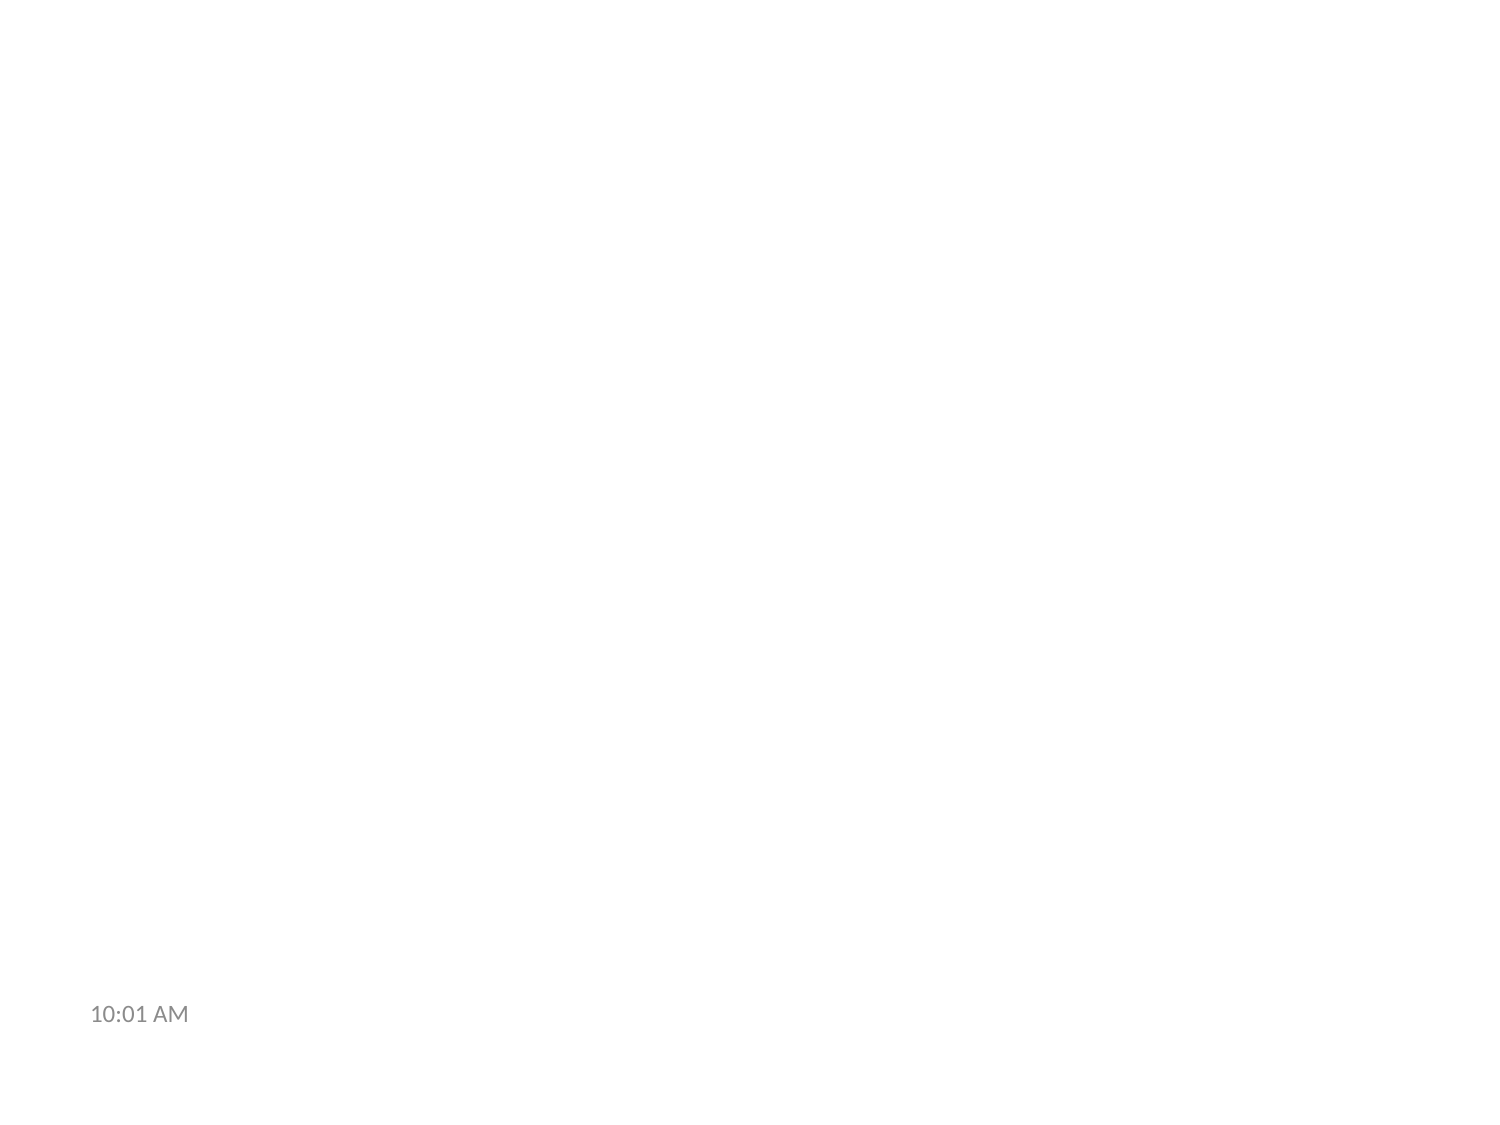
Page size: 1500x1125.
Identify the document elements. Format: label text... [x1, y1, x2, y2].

text_box 3:35 PM [75, 982, 425, 1043]
